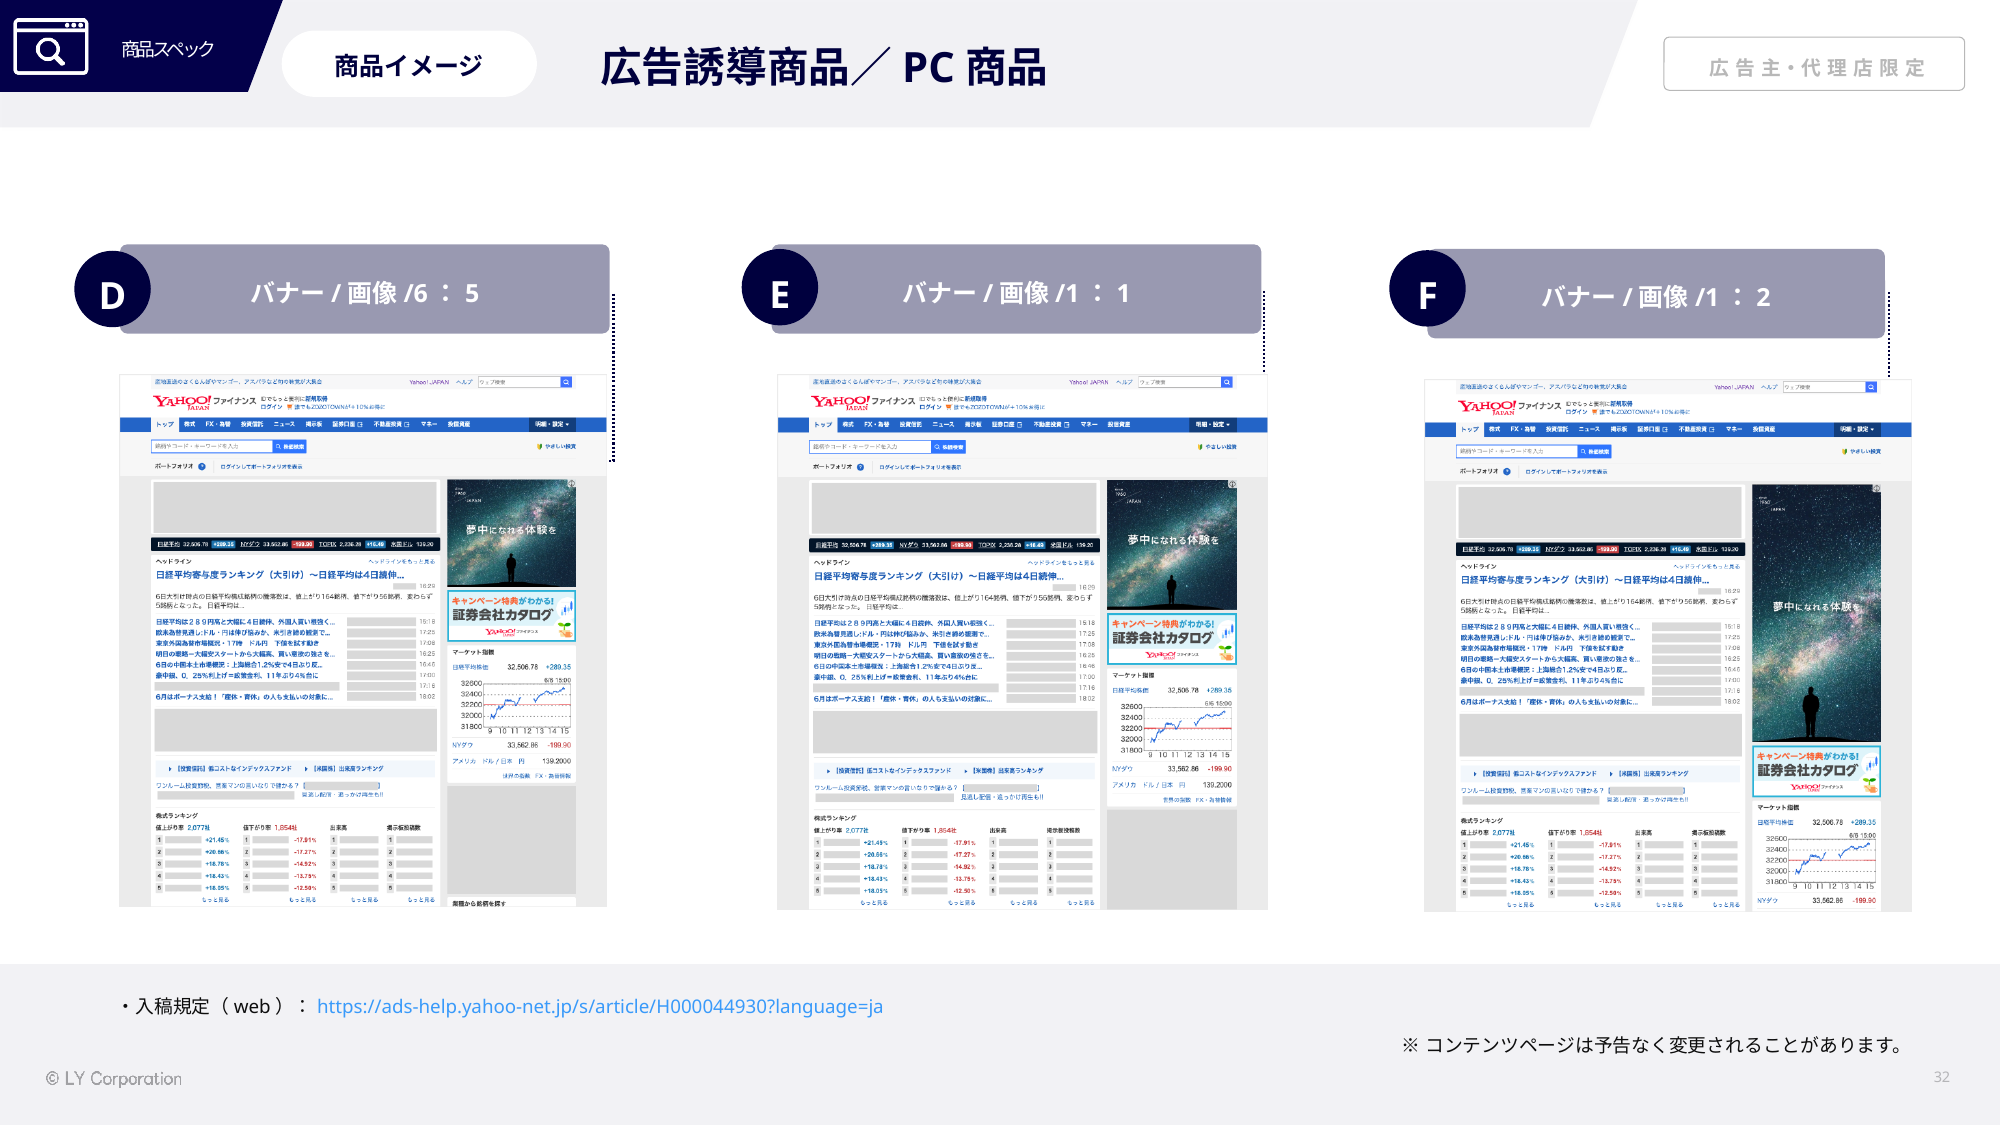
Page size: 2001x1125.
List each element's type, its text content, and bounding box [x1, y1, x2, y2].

text_box 商品イメージ [280, 29, 538, 98]
picture [777, 374, 1268, 910]
picture [1424, 379, 1912, 912]
text_box バナー/画像/1：2 [1426, 247, 1887, 340]
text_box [606, 293, 614, 628]
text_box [1256, 290, 1264, 374]
list 商品スペック [97, 13, 240, 81]
text_box ・入稿規定（web）：https://ads-help.yahoo-net.jp/s/article/H000044930?language=ja [102, 982, 1577, 1029]
picture [119, 374, 607, 907]
text_box E [740, 247, 820, 327]
text_box ※コンテンツページは予告なく変更されることがあります。 [1401, 1033, 1911, 1056]
text_box バナー/画像/1：1 [770, 243, 1263, 335]
picture [46, 1071, 181, 1088]
text_box D [73, 249, 152, 329]
text_box バナー/画像/6：5 [119, 243, 611, 335]
picture [9, 5, 92, 87]
text_box F [1388, 249, 1467, 328]
list 広告誘導商品／PC商品 [599, 41, 1481, 97]
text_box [1881, 291, 1889, 379]
